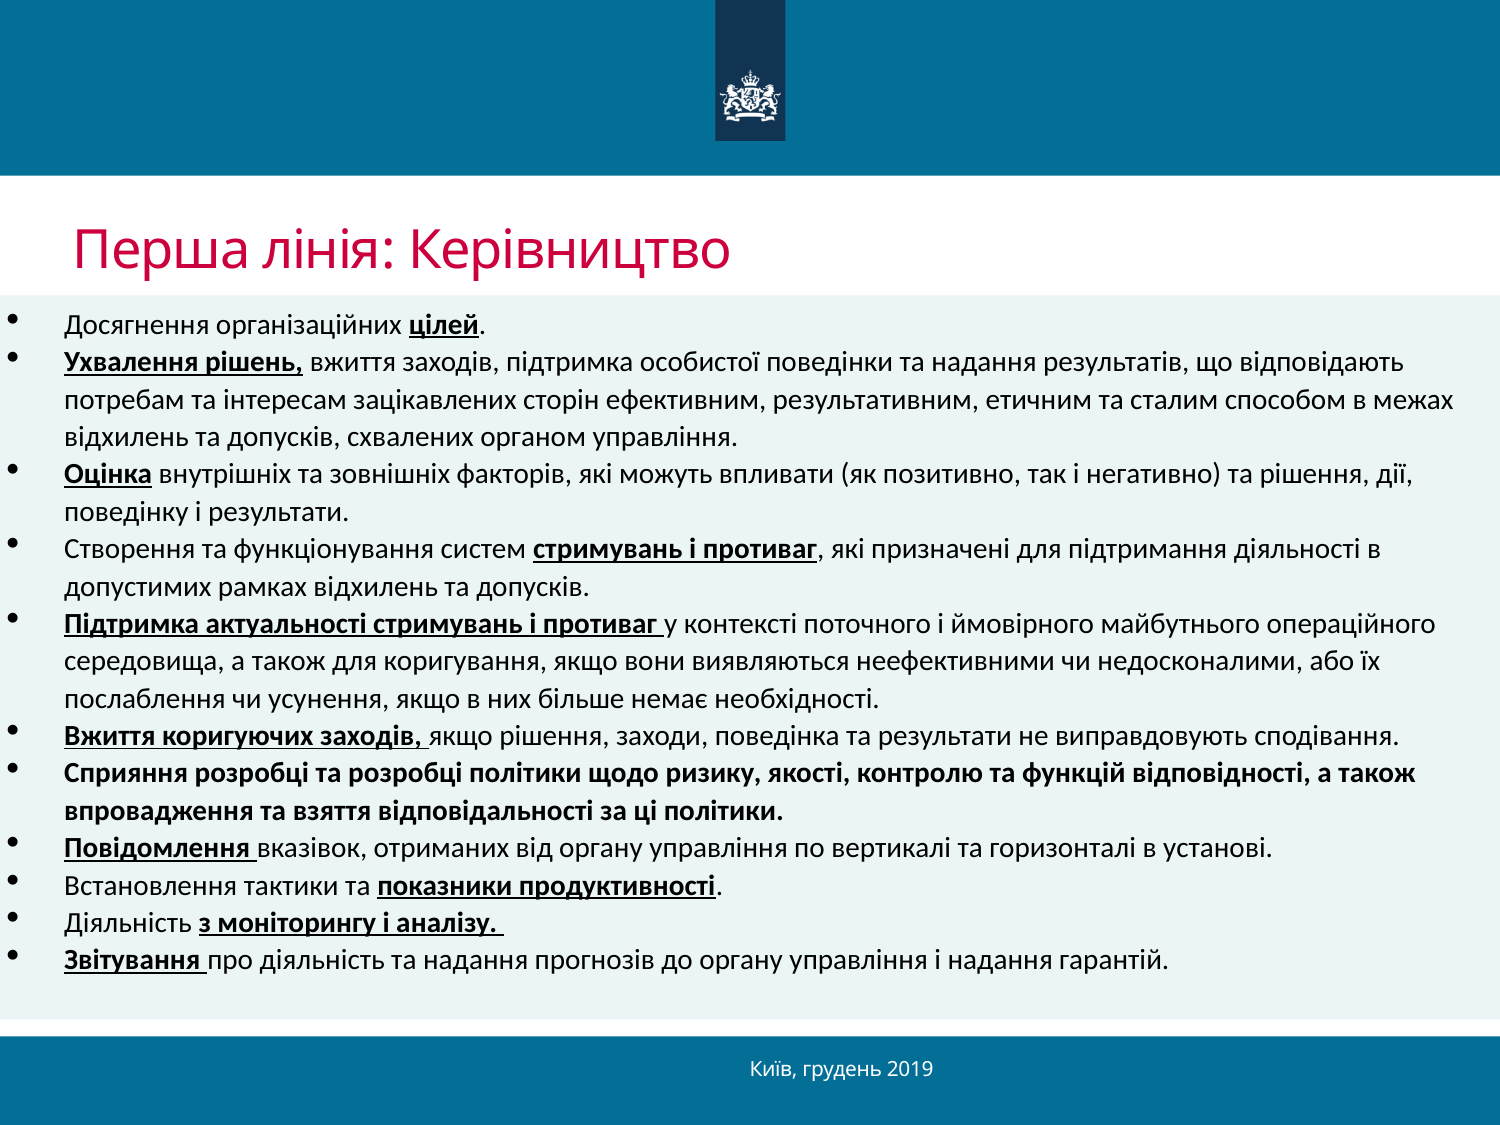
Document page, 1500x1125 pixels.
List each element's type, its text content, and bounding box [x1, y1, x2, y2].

footer Київ, грудень 2019 [734, 1047, 1419, 1100]
title Перша лінія: Керівництво [57, 207, 1409, 295]
picture [716, 0, 784, 140]
list Досягнення організаційних цілей. Ухвалення рішень, вжиття заходів, підтримка особистої поведінки та надання результатів, що відповідають потребам та інтересам зацікавлених сторін ефективним, результативним, етичним та сталим способом в межах відхилень та допусків, схвалених органом управління. Оцінка внутрішніх та зовнішніх факторів, які можуть впливати (як позитивно, так і негативно) та рішення, дії, поведінку і результати. Створення та функціонування систем стримувань і противаг, які призначені для підтримання діяльності в допустимих рамках відхилень та допусків. Підтримка актуальності стримувань і противаг у контексті поточного і ймовірного майбутнього операційного середовища, а також для коригування, якщо вони виявляються неефективними чи недосконалими, або їх послаблення чи усунення, якщо в них більше немає необхідності. Вжиття коригуючих заходів, якщо рішення, заходи, поведінка та результати не виправдовують сподівання. Сприяння розробці та розробці політики щодо ризику, якості, контролю та функцій відповідності, а також впровадження та взяття відповідальності за ці політики. Повідомлення вказівок, отриманих від органу управління по вертикалі та горизонталі в установі. Встановлення тактики та показники продуктивності. Діяльність з моніторингу і аналізу. Звітування про діяльність та надання прогнозів до органу управління і надання гарантій. [0, 295, 1500, 1020]
